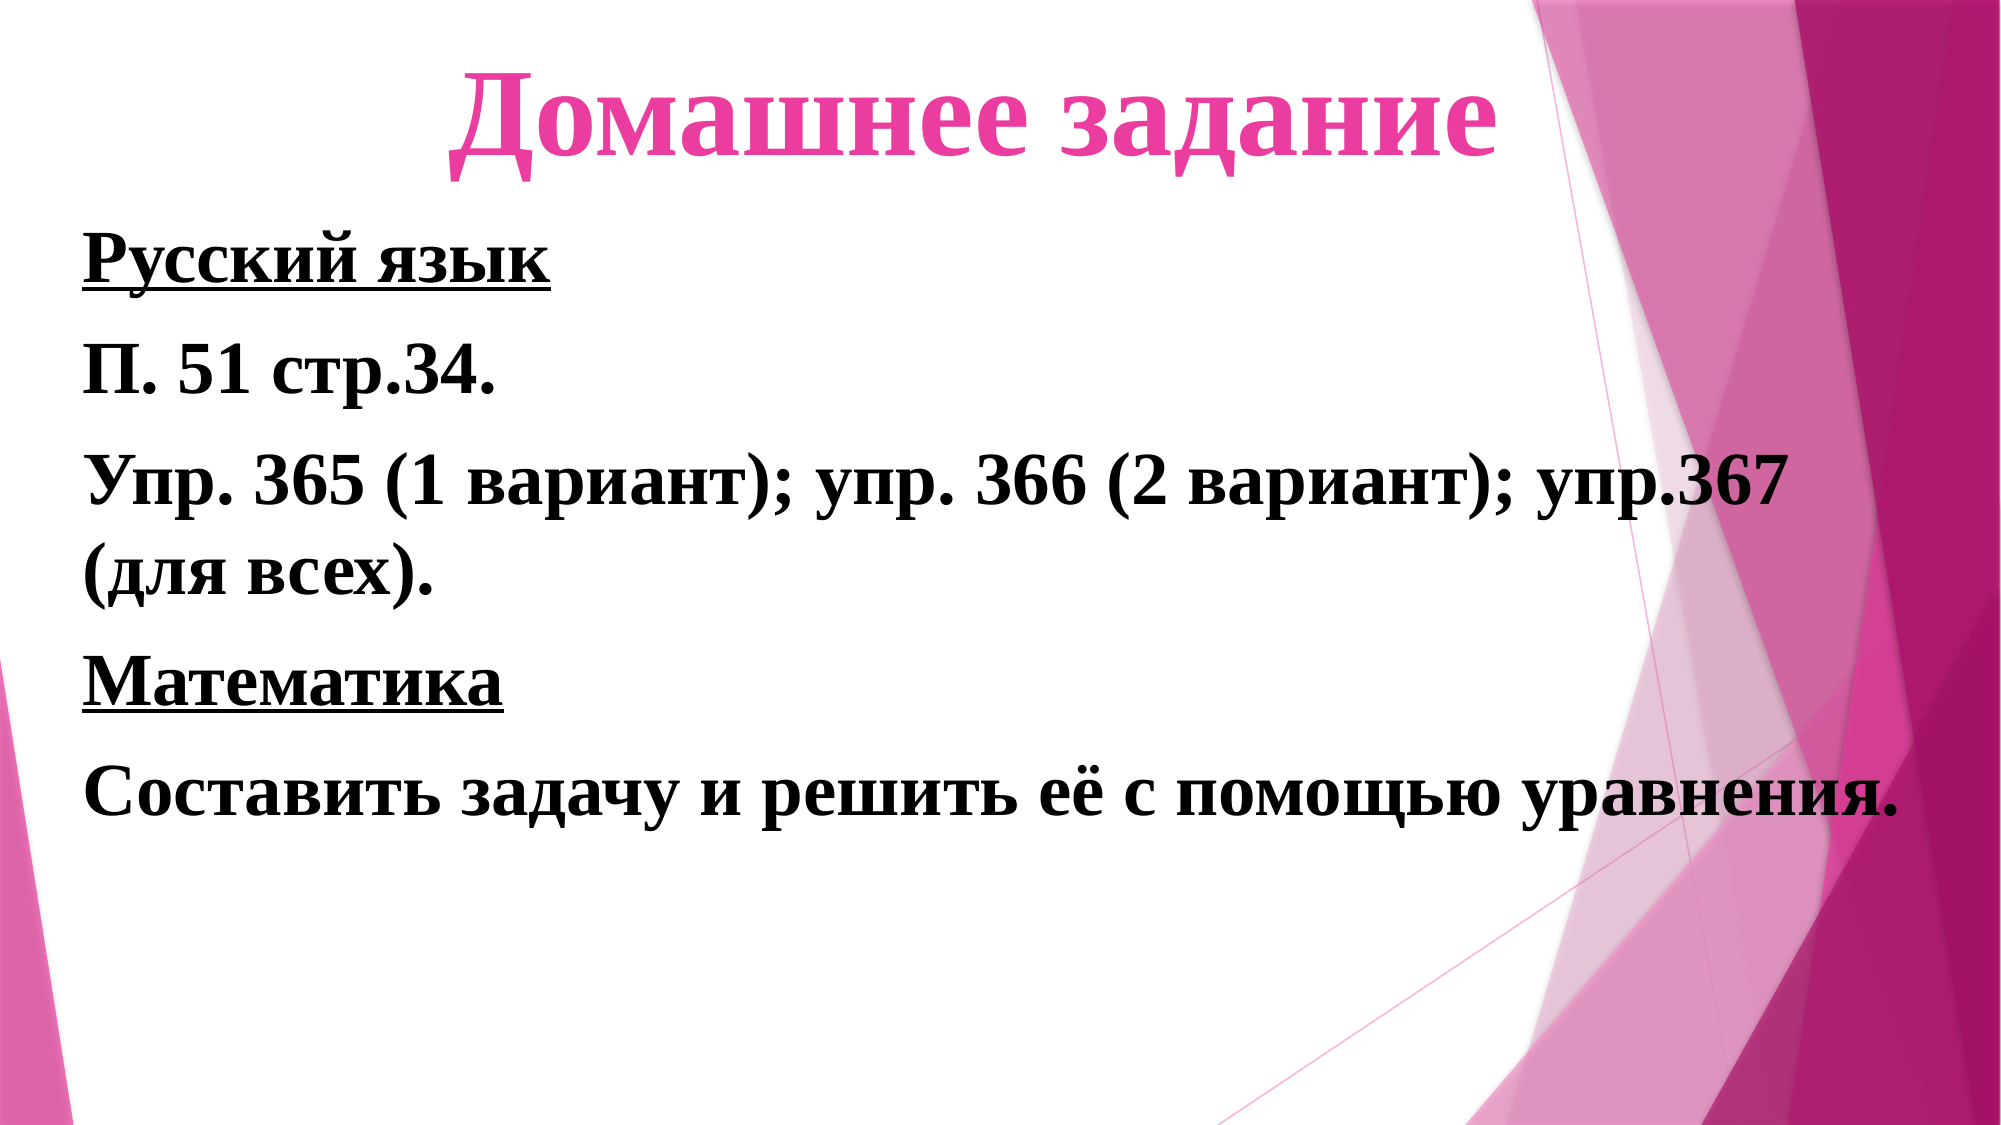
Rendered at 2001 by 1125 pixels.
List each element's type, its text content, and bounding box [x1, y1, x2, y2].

list Русский язык П. 51 стр.34. Упр. 365 (1 вариант); упр. 366 (2 вариант); упр.367 (для всех). Математика Составить задачу и решить её с помощью уравнения. [67, 200, 1933, 992]
title Домашнее задание [111, 23, 1837, 200]
